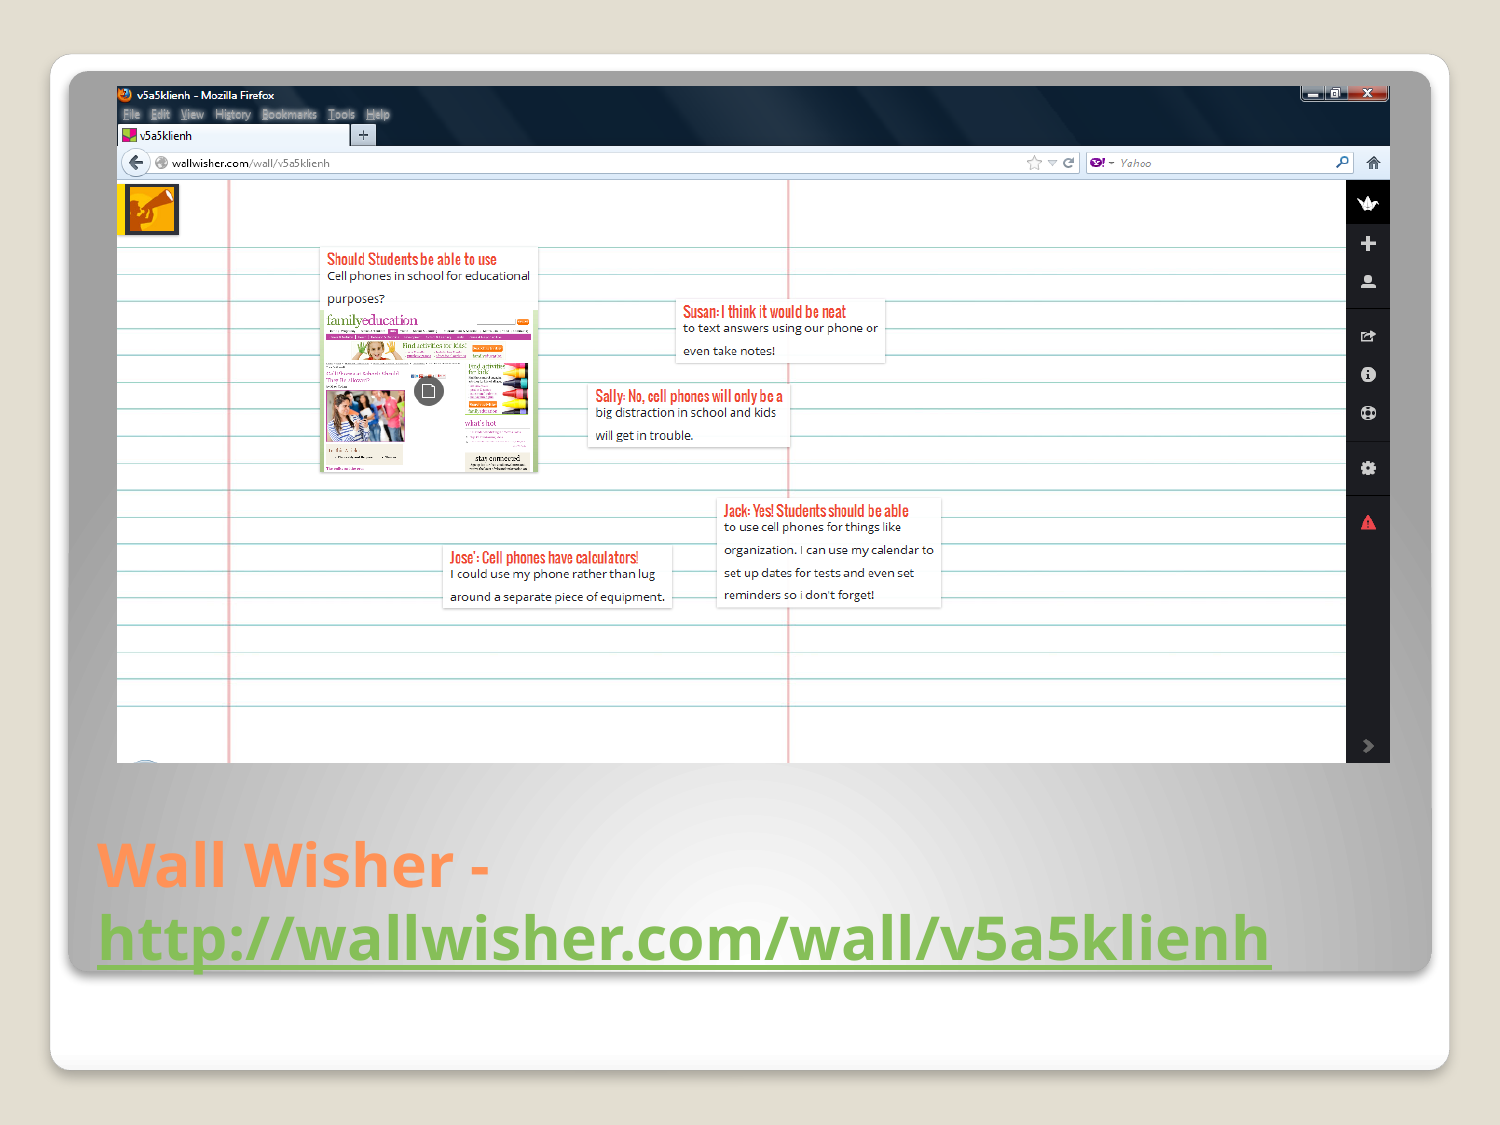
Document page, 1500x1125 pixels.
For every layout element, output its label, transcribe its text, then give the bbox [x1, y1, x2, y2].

title Wall Wisher - http://wallwisher.com/wall/v5a5klienh [82, 817, 1425, 990]
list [117, 86, 1390, 763]
